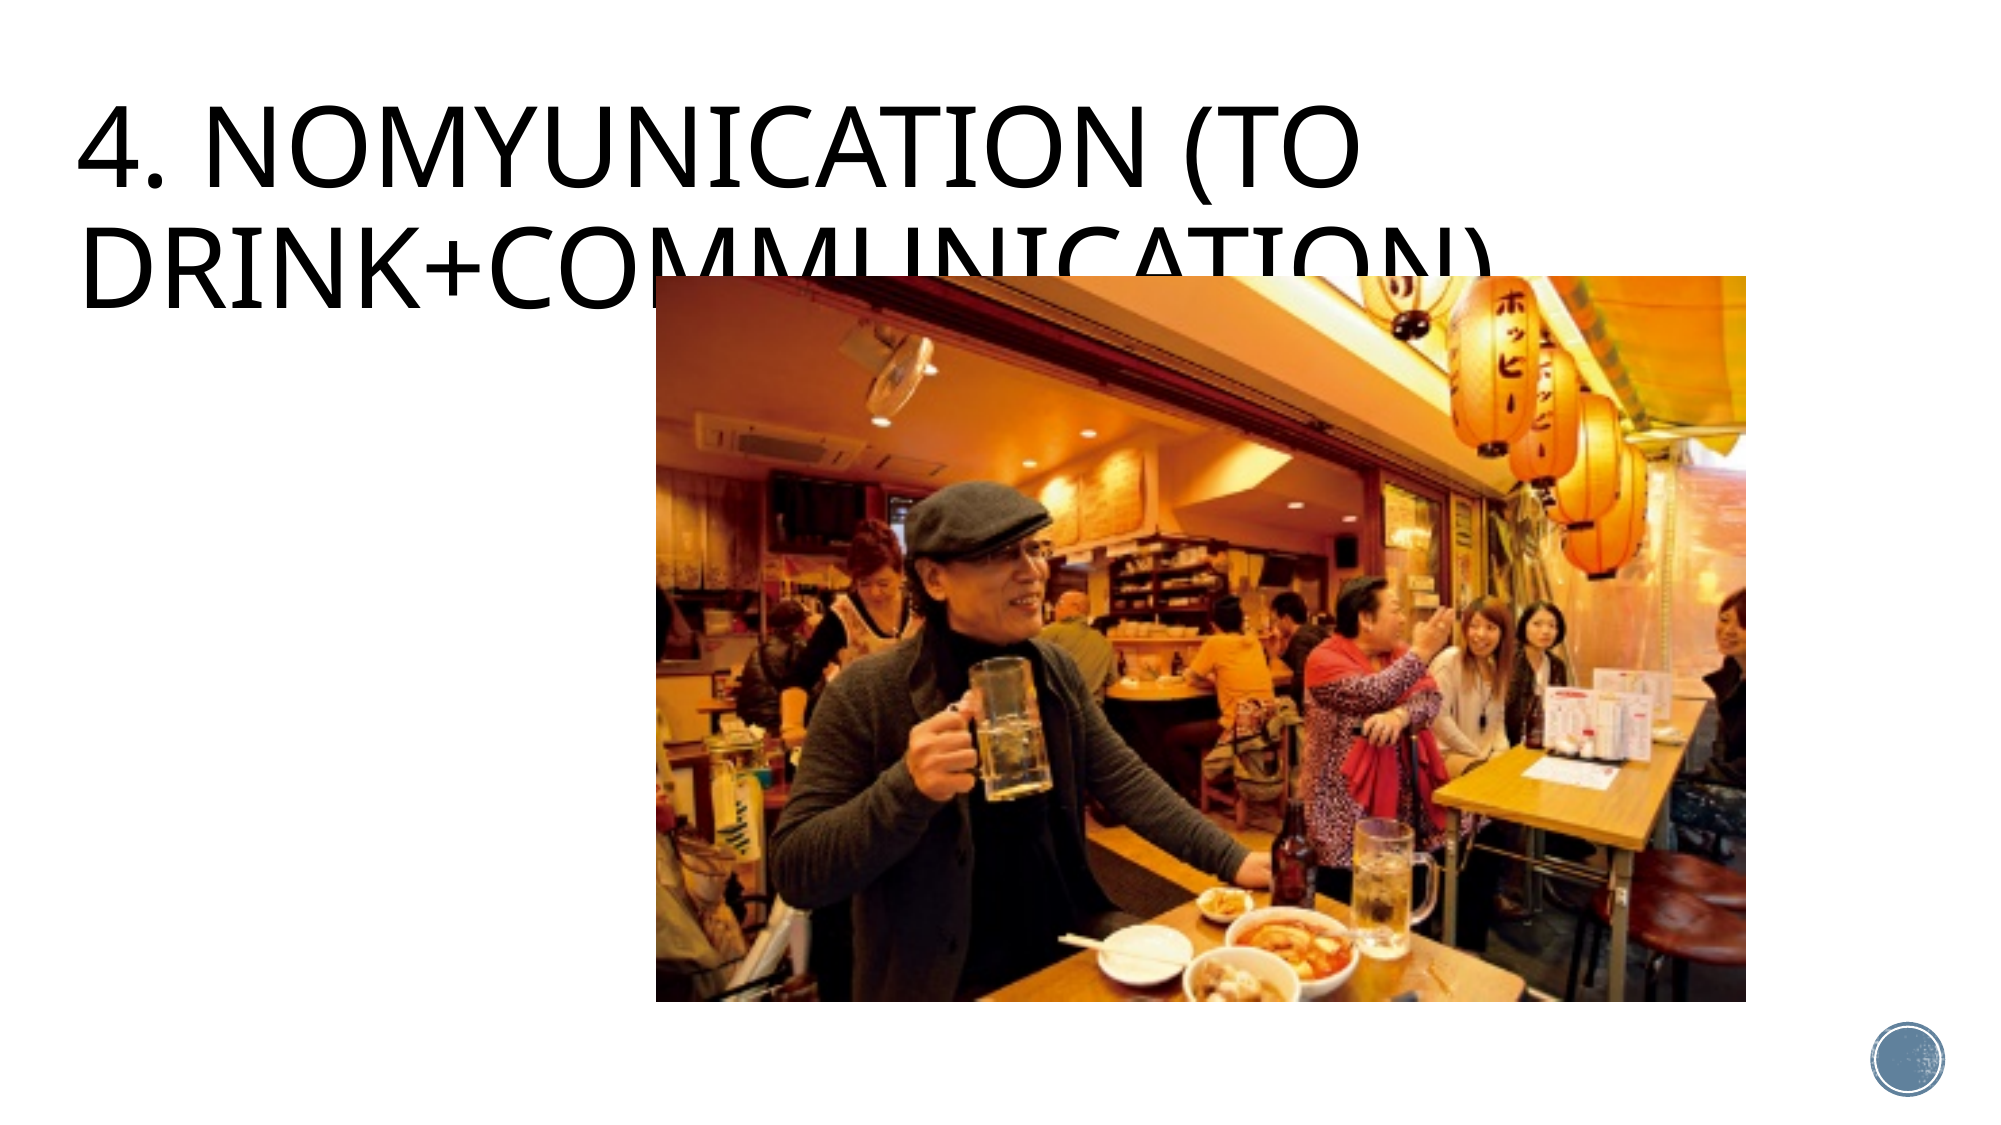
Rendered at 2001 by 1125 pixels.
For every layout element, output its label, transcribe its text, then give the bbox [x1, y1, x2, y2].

title 4. Nomyunication (to drink+communication) [61, 79, 2000, 344]
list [658, 278, 1744, 1001]
